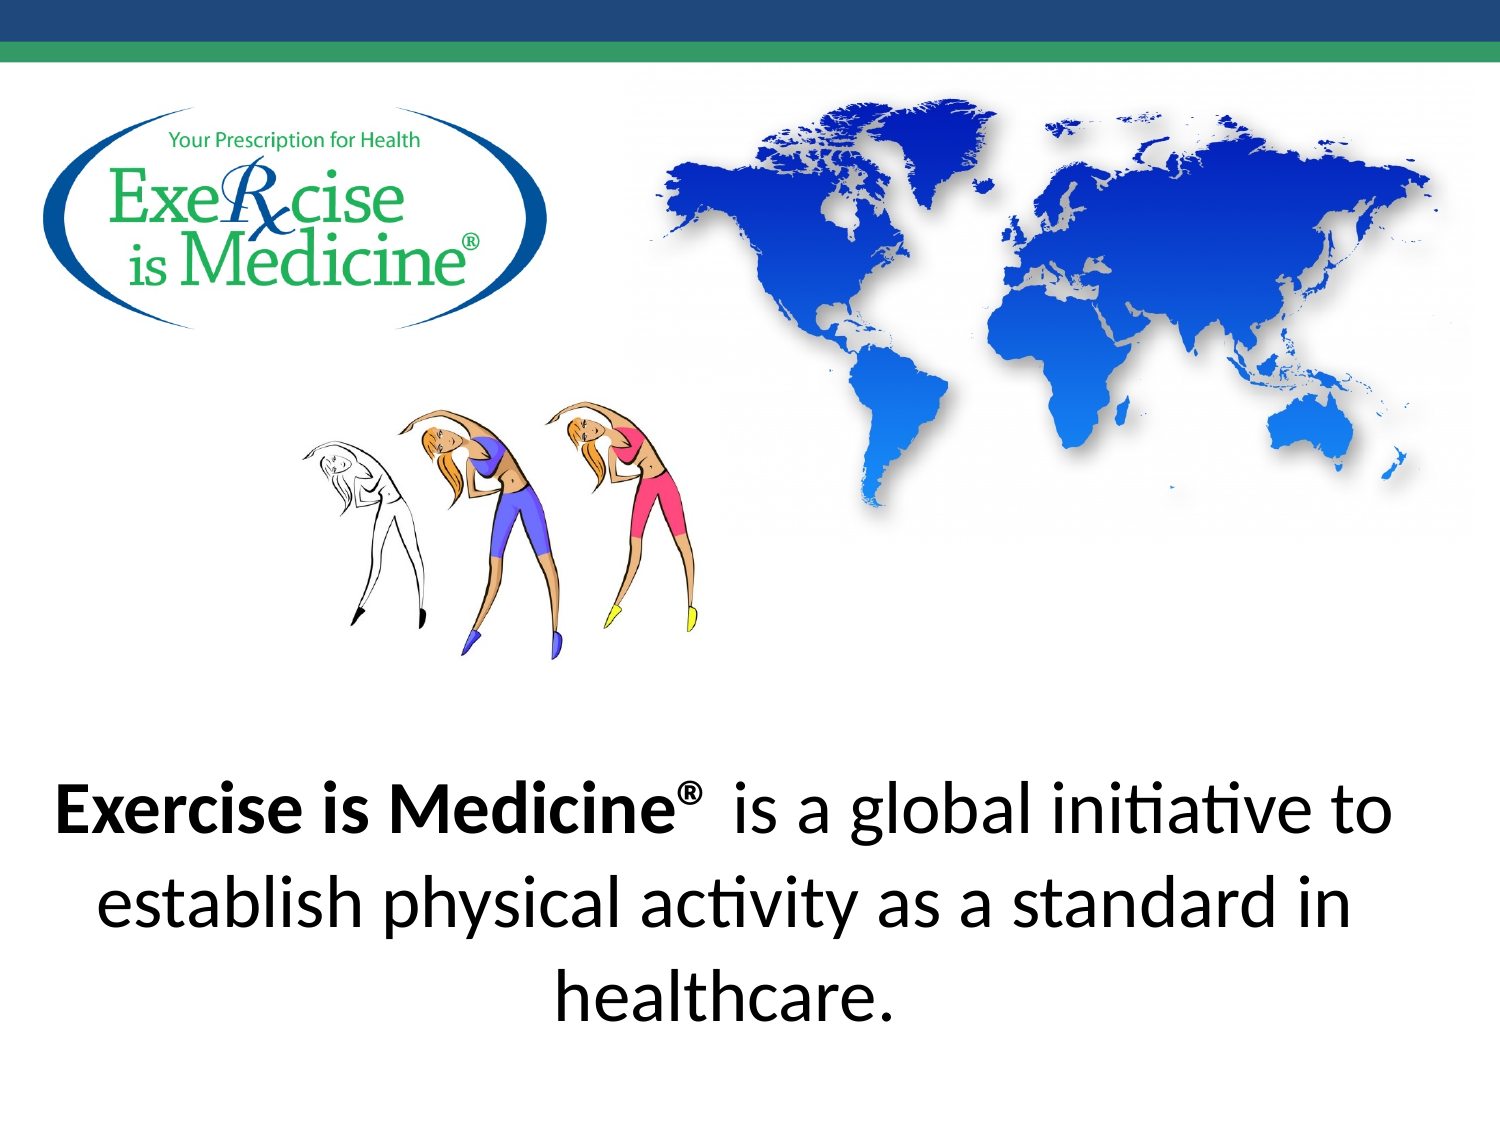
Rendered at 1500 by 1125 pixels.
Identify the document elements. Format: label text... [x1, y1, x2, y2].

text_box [0, 0, 1500, 63]
picture [294, 63, 1476, 671]
picture [37, 105, 552, 331]
text_box Exercise is Medicine® is a global initiative to establish physical activity as a standard in healthcare. [0, 747, 1475, 1044]
